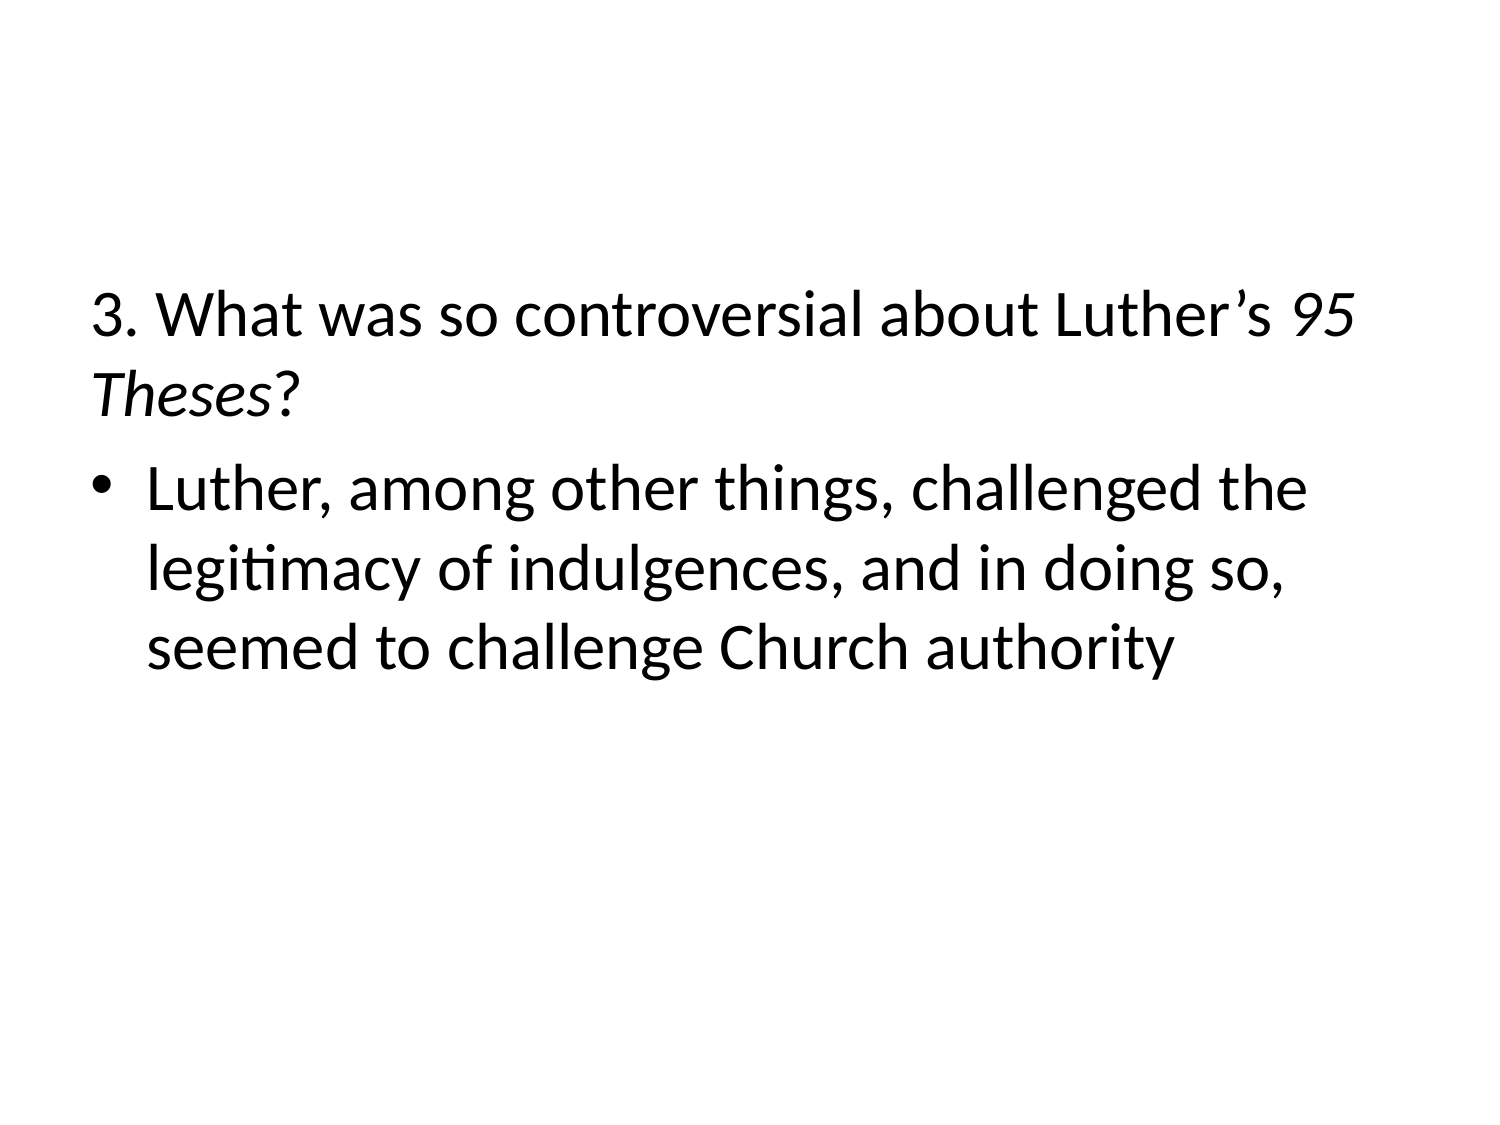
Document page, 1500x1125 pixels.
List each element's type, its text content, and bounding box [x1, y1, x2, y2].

list 3. What was so controversial about Luther’s 95 Theses? Luther, among other things, challenged the legitimacy of indulgences, and in doing so, seemed to challenge Church authority [75, 262, 1425, 1005]
